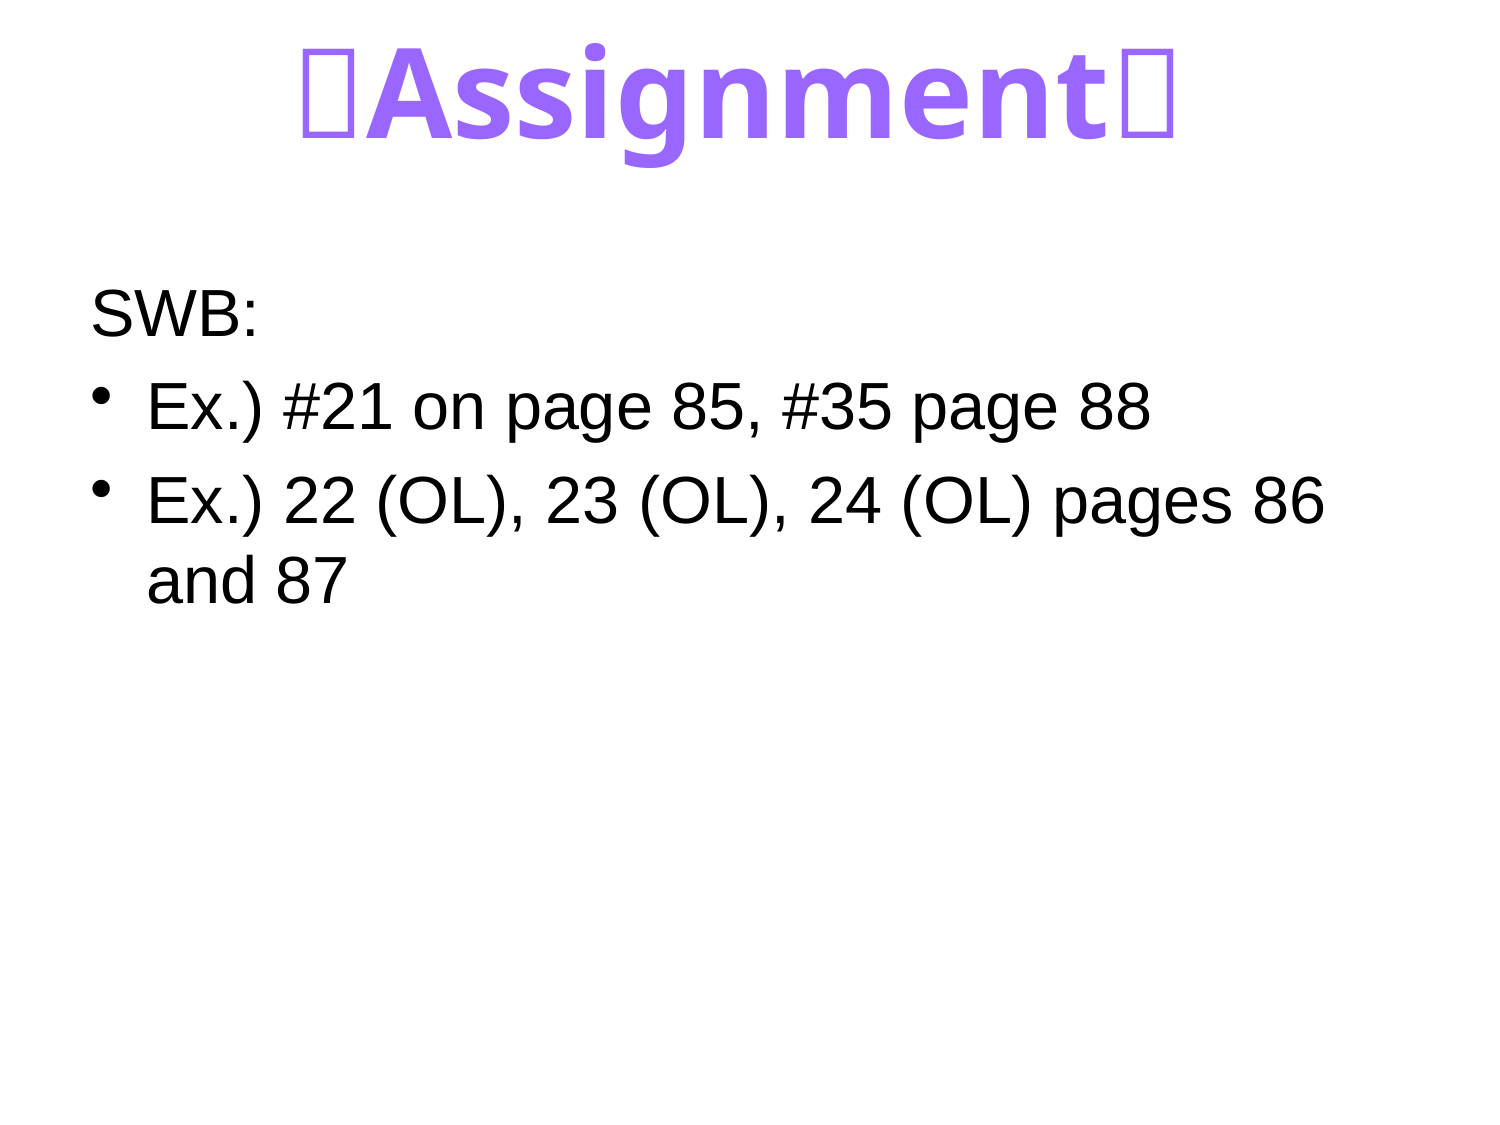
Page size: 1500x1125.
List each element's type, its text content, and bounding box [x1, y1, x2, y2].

title Assignment [74, 44, 1426, 233]
list SWB: Ex.) #21 on page 85, #35 page 88 Ex.) 22 (OL), 23 (OL), 24 (OL) pages 86 and 87 [74, 262, 1426, 1006]
